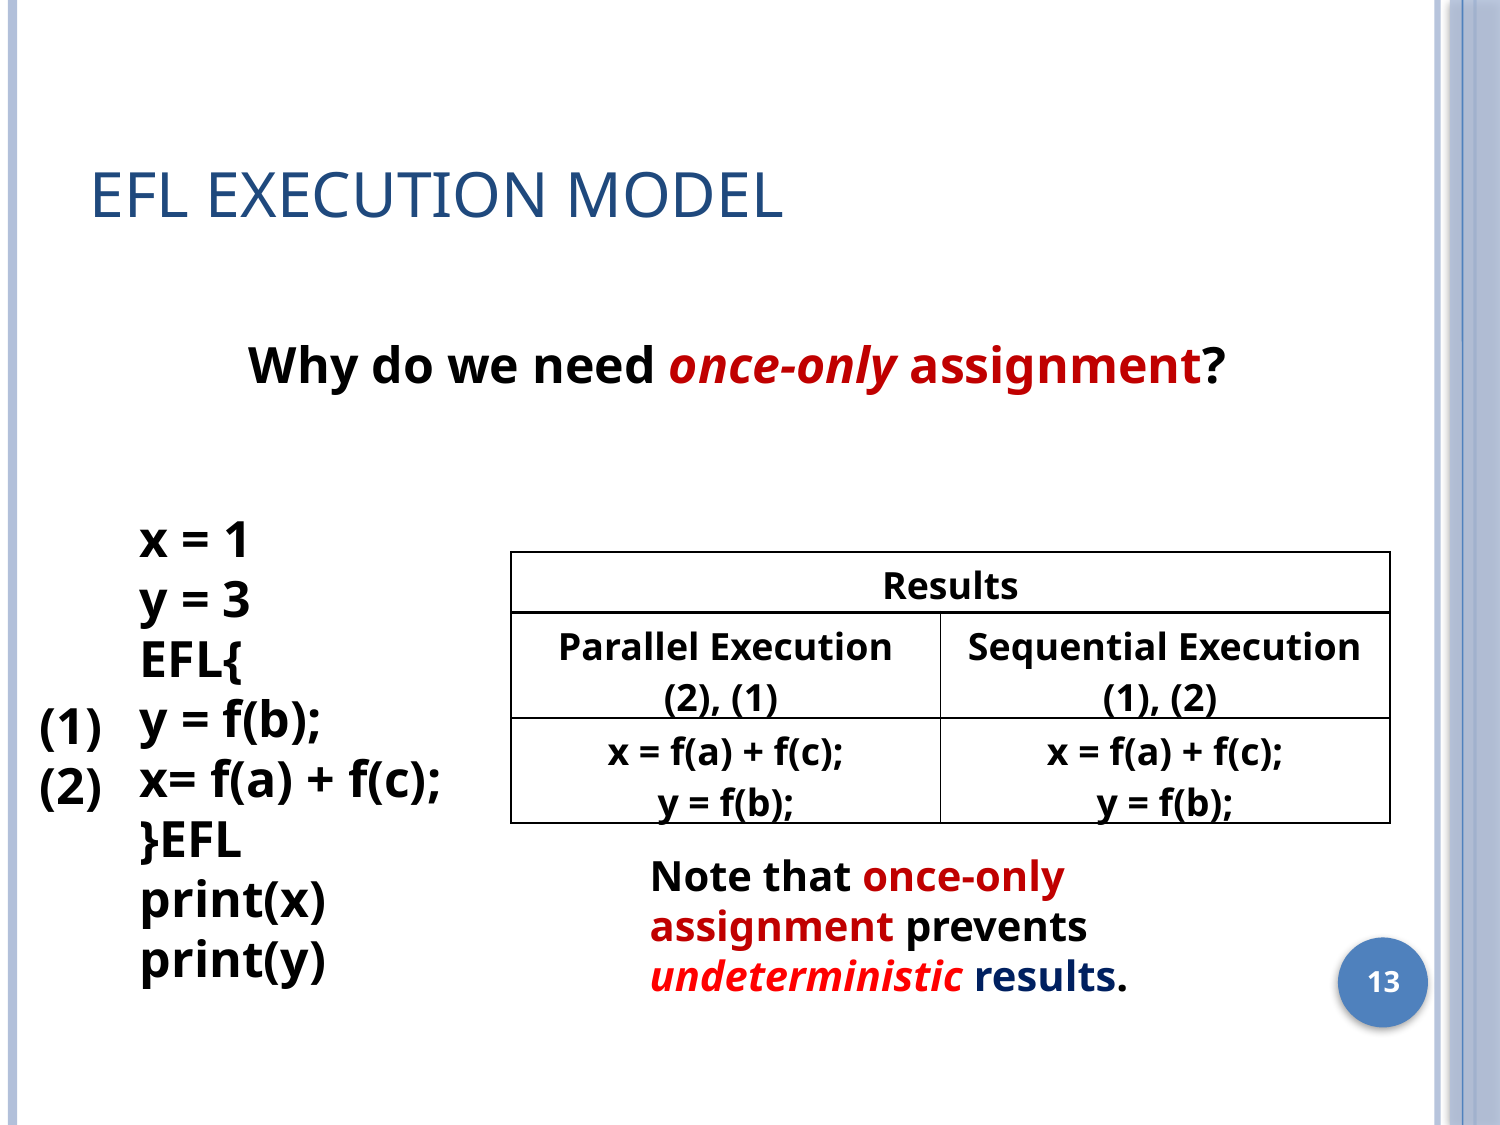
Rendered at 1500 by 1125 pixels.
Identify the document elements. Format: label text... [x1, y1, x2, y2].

title EFL Execution Model [75, 50, 1300, 238]
table_cell Parallel Execution (2), (1) [512, 614, 940, 717]
slide_number 13 [1333, 940, 1434, 1027]
text_box x = 1 y = 3 EFL{ y = f(b); x= f(a) + f(c); }EFL print(x) print(y) [124, 500, 522, 1000]
table_cell x = f(a) + f(c); y = f(b); [512, 719, 940, 822]
table_cell Sequential Execution (1), (2) [941, 614, 1389, 717]
text_box Note that once-only assignment prevents undeterministic results. [634, 842, 1188, 1007]
table_cell x = f(a) + f(c); y = f(b); [941, 719, 1389, 822]
text_box (1) (2) [24, 687, 125, 823]
list Why do we need once-only assignment? [75, 295, 1400, 416]
table_header Results [512, 553, 1389, 611]
